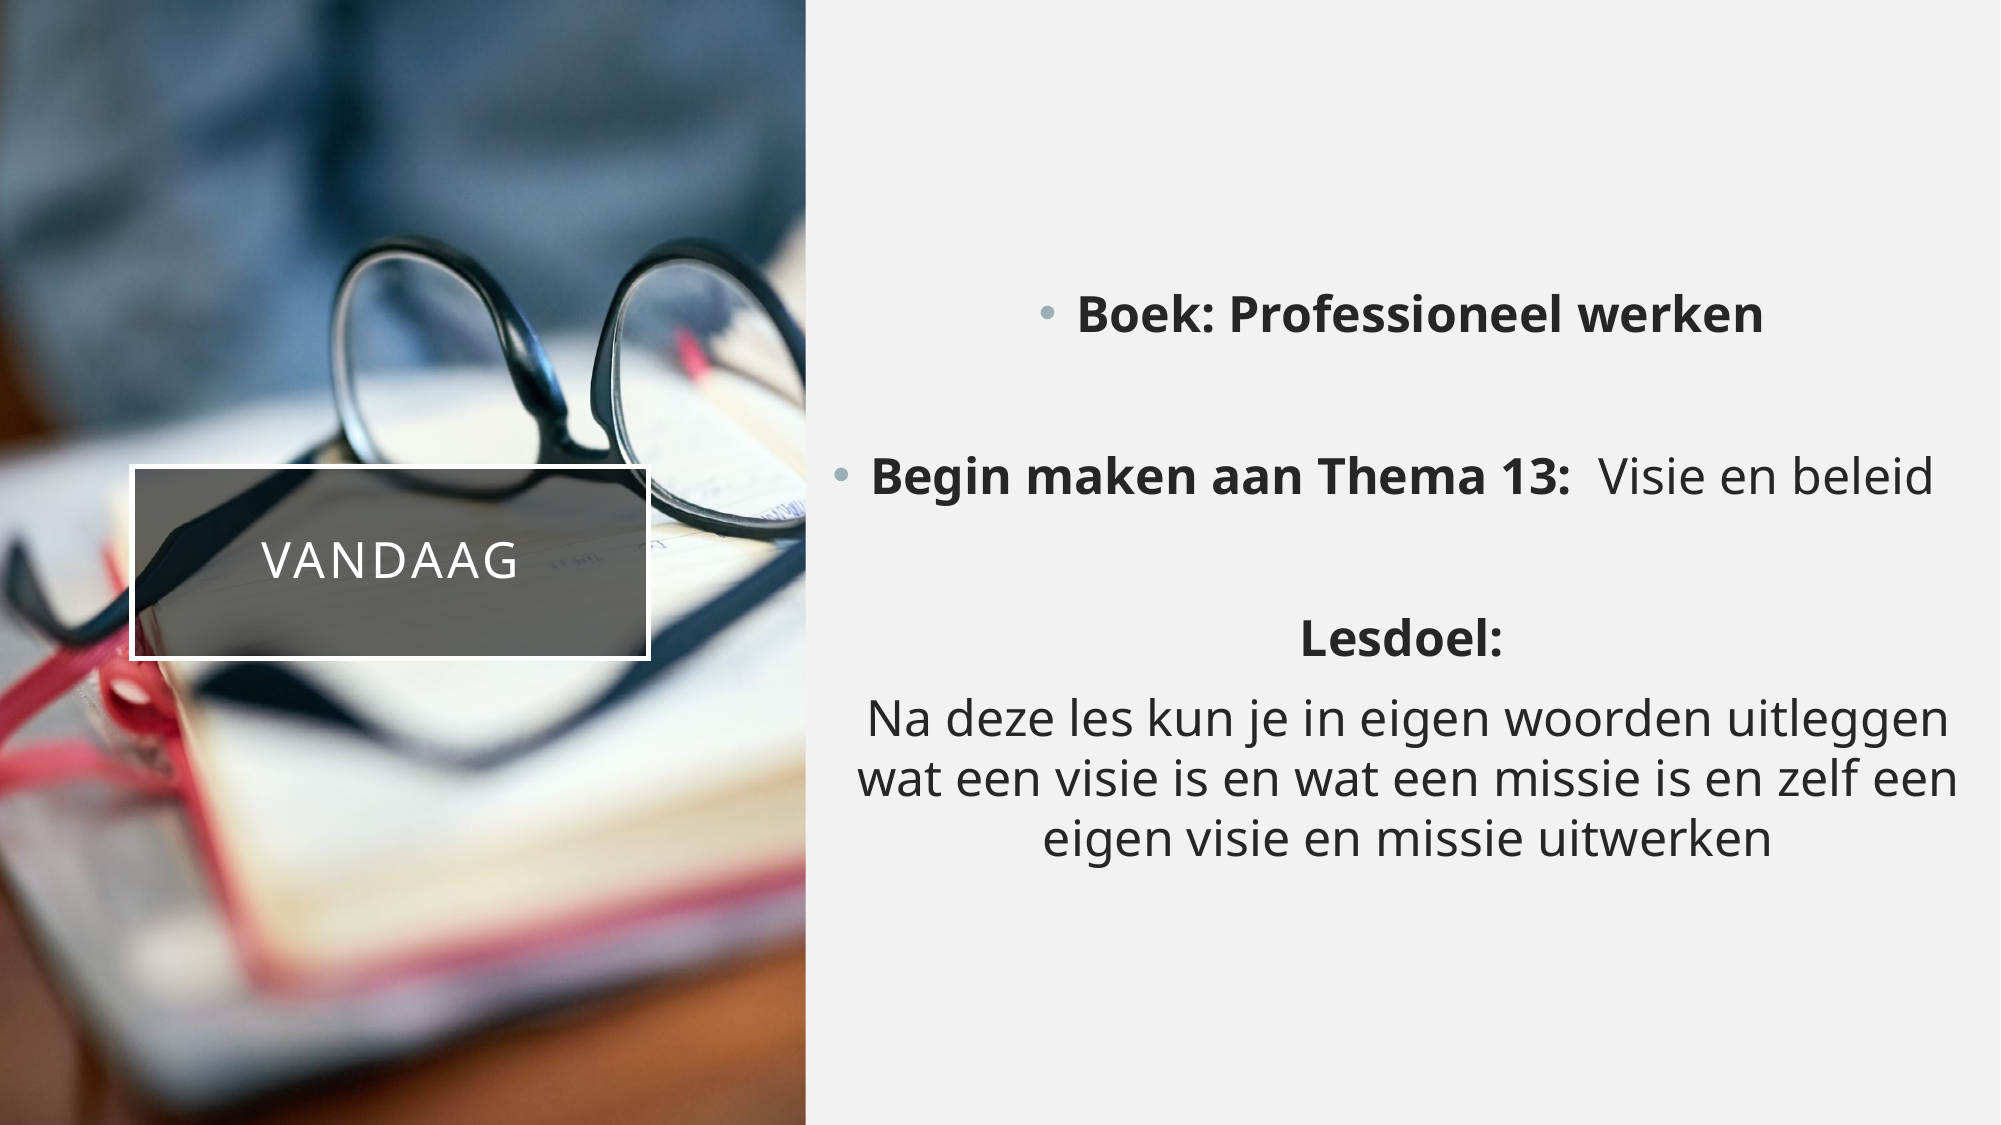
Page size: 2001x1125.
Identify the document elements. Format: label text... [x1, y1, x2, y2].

picture [0, 0, 806, 1125]
list Boek: Professioneel werken Begin maken aan Thema 13: Visie en beleid Lesdoel: Na deze les kun je in eigen woorden uitleggen wat een visie is en wat een missie is en zelf een eigen visie en missie uitwerken [817, 160, 2000, 990]
